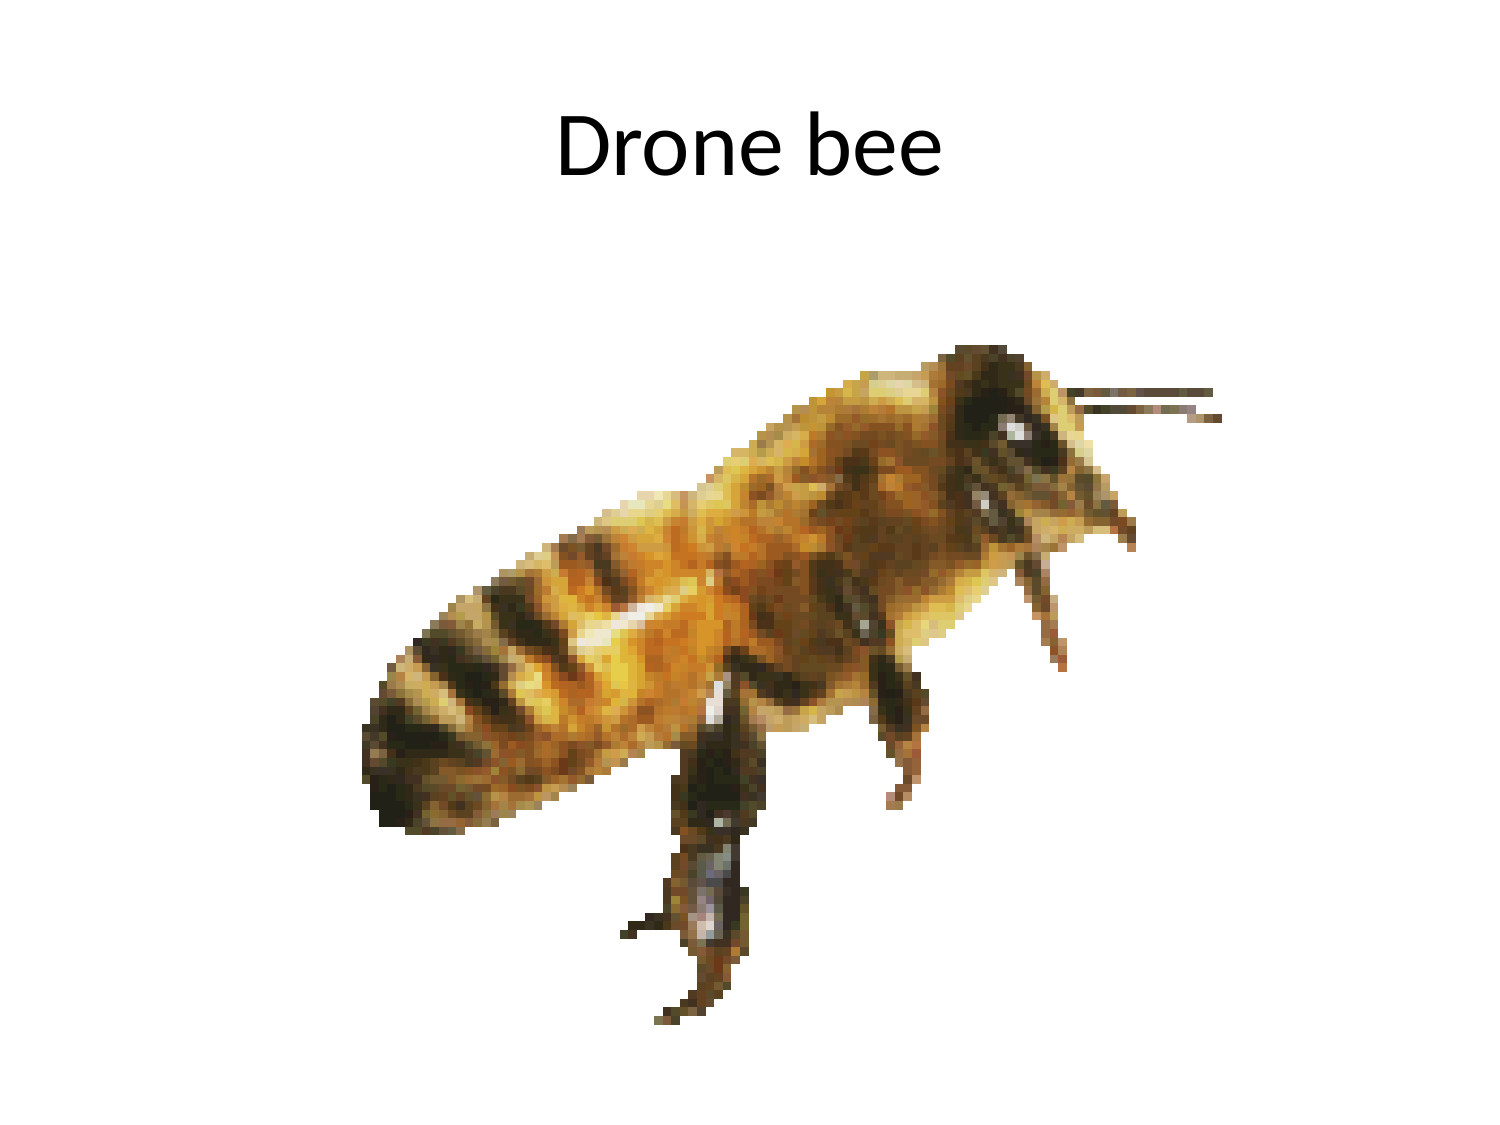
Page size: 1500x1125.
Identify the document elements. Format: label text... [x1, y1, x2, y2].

picture [362, 337, 1222, 1026]
title Drone bee [75, 45, 1425, 233]
